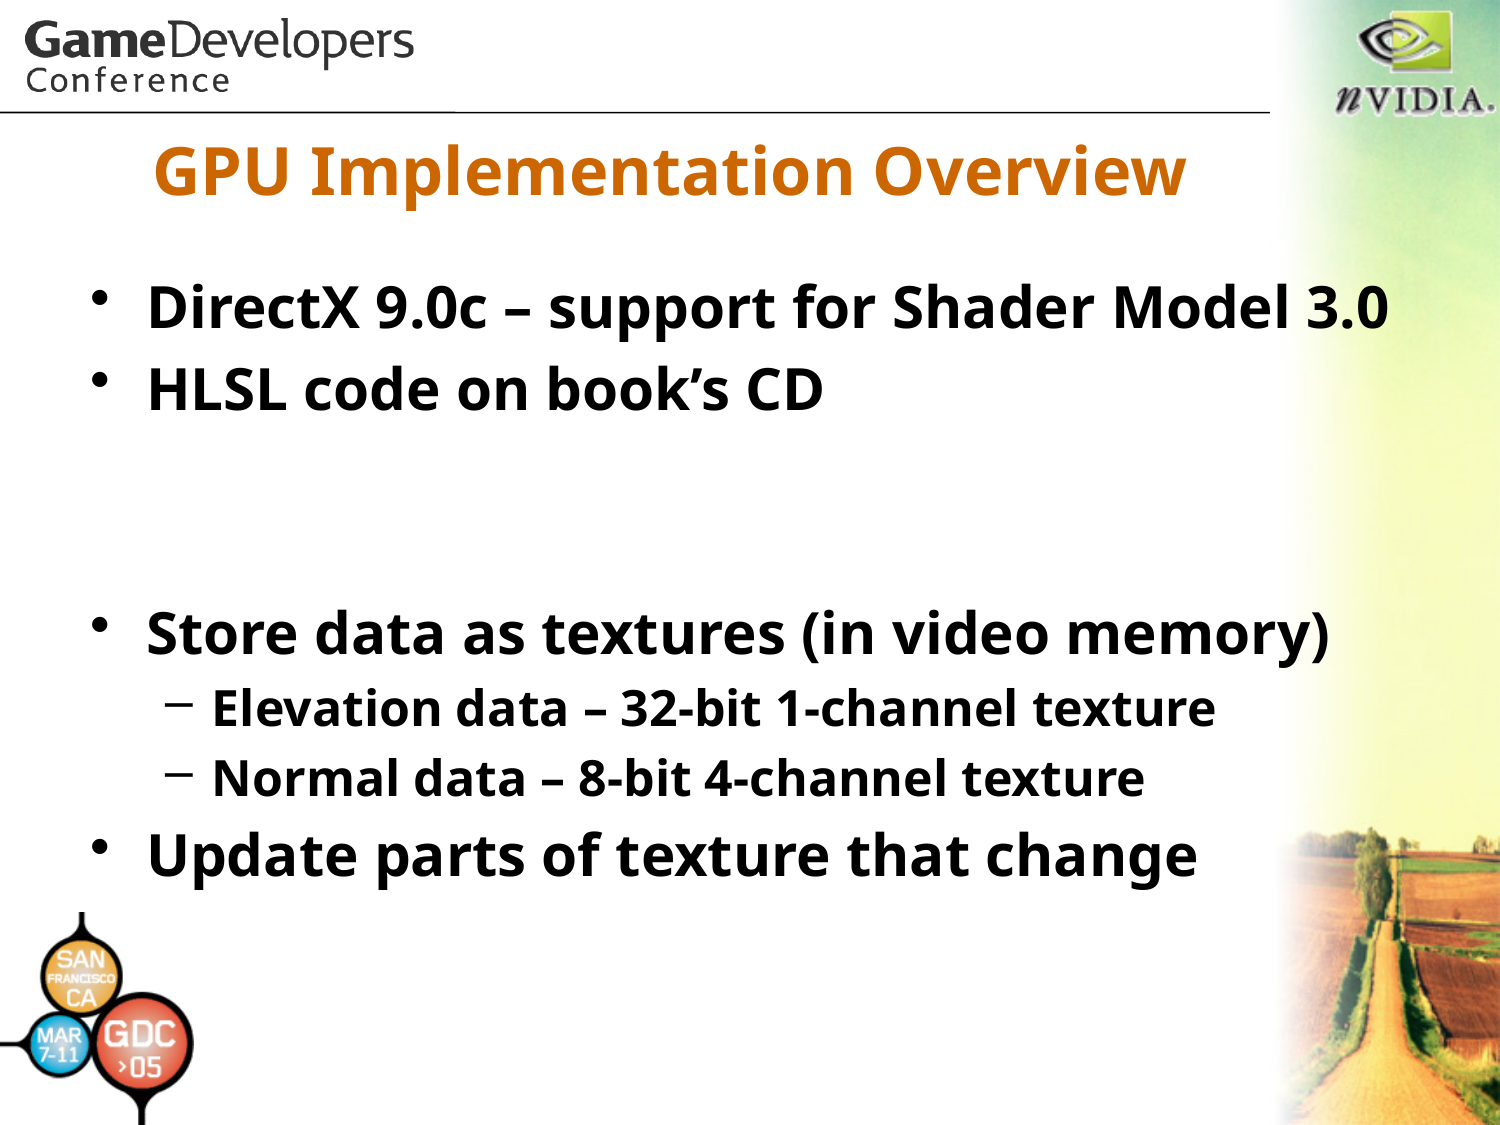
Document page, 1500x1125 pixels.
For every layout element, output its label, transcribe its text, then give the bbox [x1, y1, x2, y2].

list DirectX 9.0c – support for Shader Model 3.0 HLSL code on book’s CD Store data as textures (in video memory) Elevation data – 32-bit 1-channel texture Normal data – 8-bit 4-channel texture Update parts of texture that change [75, 262, 1463, 1025]
title GPU Implementation Overview [137, 112, 1338, 225]
picture [0, 0, 438, 110]
picture [0, 912, 194, 1125]
picture [1270, 0, 1500, 1125]
